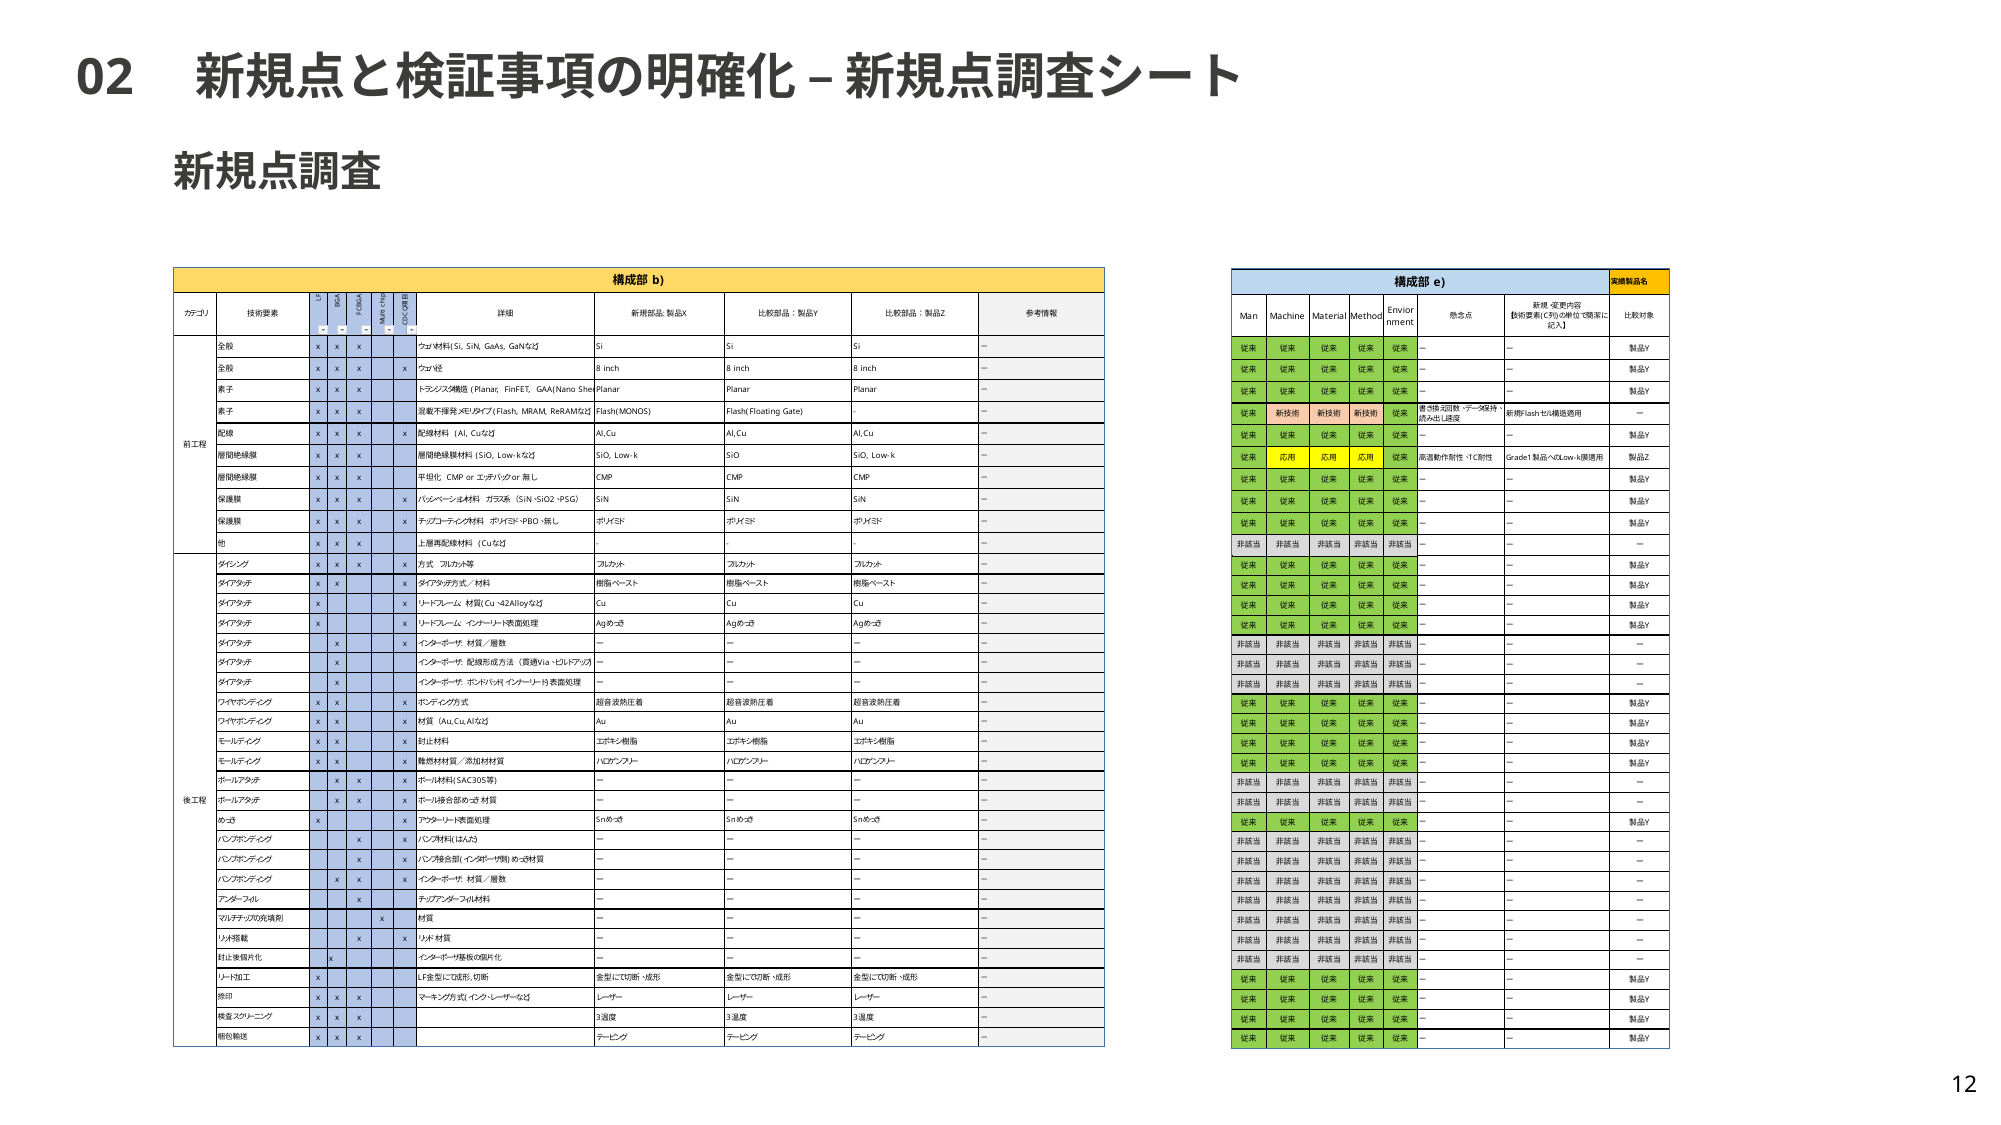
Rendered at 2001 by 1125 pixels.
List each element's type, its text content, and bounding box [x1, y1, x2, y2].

picture [172, 266, 1105, 1048]
text_box 新規点調査 [173, 150, 1237, 196]
picture [1231, 268, 1670, 1049]
title 02 新規点と検証事項の明確化 – 新規点調査シート [0, 0, 2000, 123]
